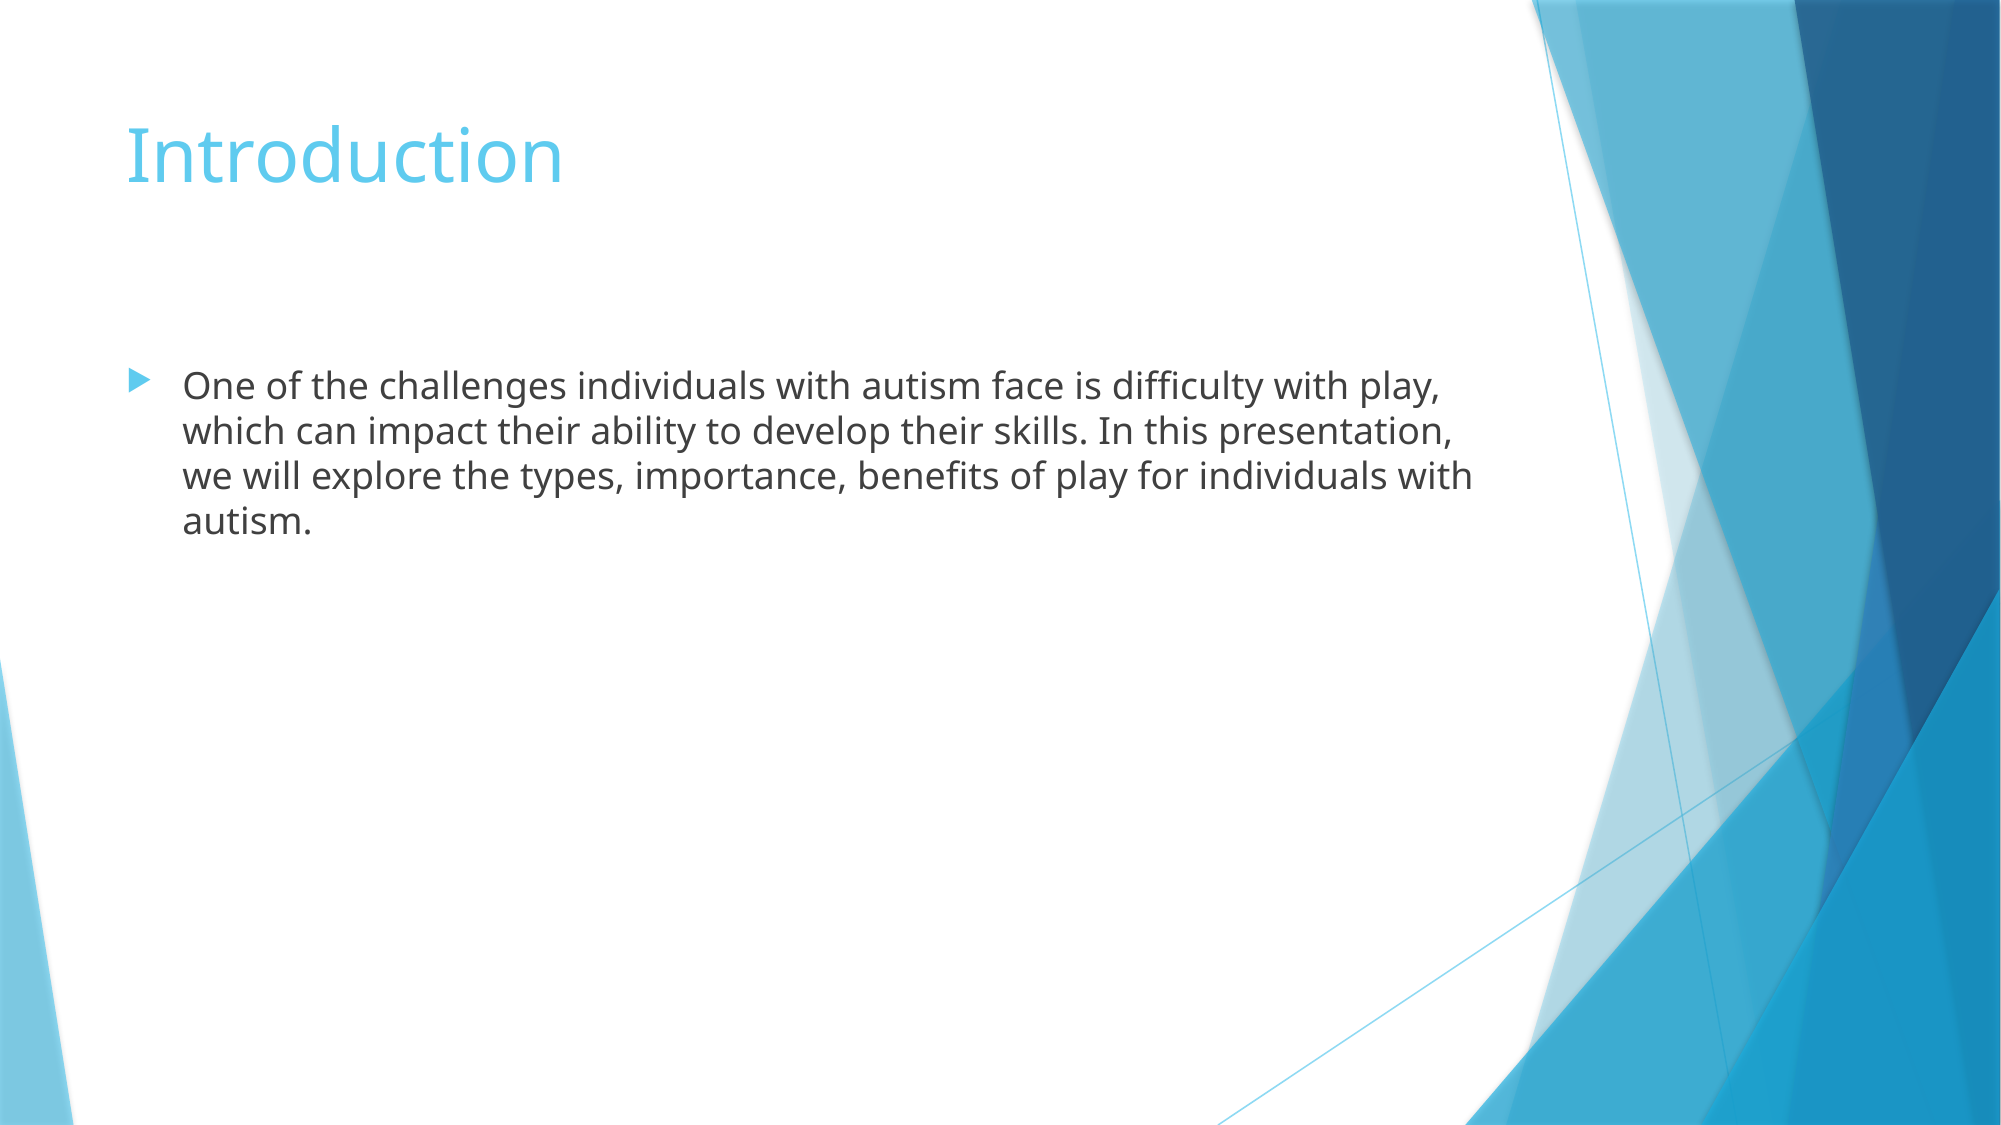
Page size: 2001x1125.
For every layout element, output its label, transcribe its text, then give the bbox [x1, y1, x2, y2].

title Introduction [111, 99, 1522, 317]
list One of the challenges individuals with autism face is difficulty with play, which can impact their ability to develop their skills. In this presentation, we will explore the types, importance, benefits of play for individuals with autism. [111, 354, 1522, 992]
